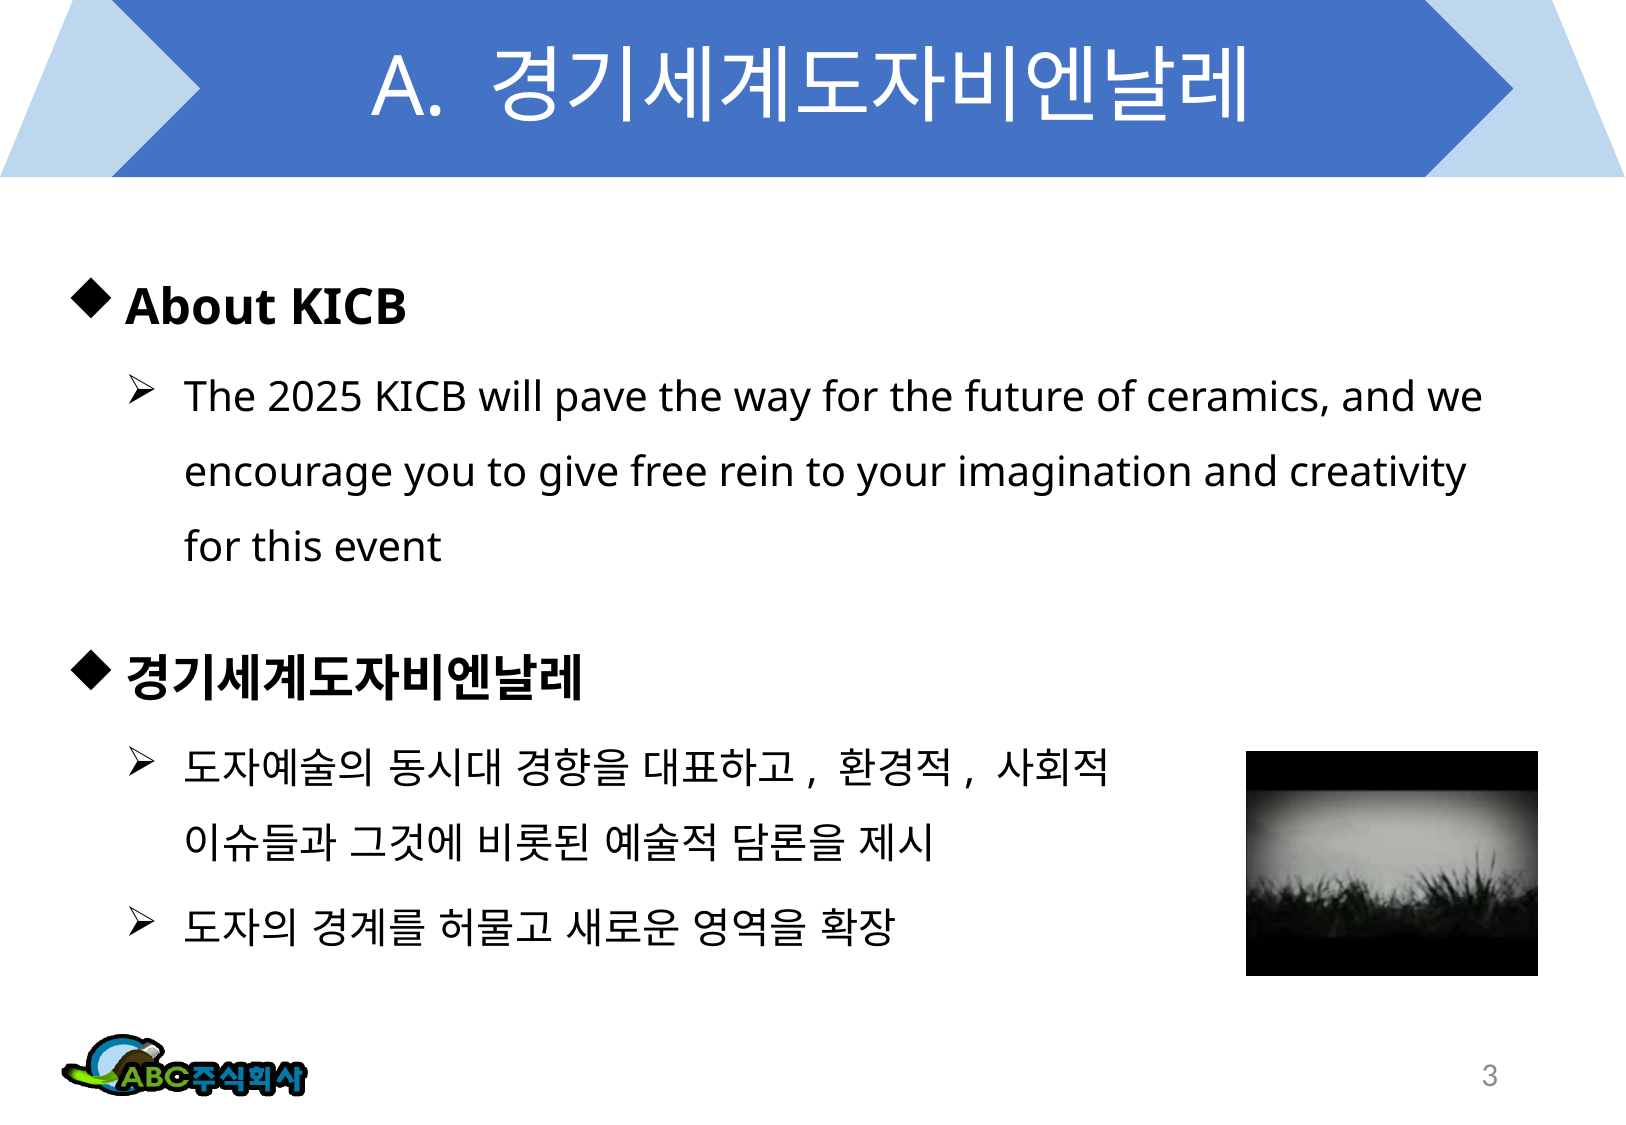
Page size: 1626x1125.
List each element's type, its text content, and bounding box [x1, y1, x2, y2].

list About KICB The 2025 KICB will pave the way for the future of ceramics, and we encourage you to give free rein to your imagination and creativity for this event [51, 236, 1521, 604]
slide_number 3 [1147, 1042, 1514, 1103]
picture [50, 1027, 315, 1101]
title A. 경기세계도자비엔날레 [0, 0, 1625, 178]
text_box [1245, 750, 1539, 977]
text_box 경기세계도자비엔날레 도자예술의 동시대 경향을 대표하고, 환경적, 사회적 이슈들과 그것에 비롯된 예술적 담론을 제시 도자의 경계를 허물고 새로운 영역을 확장 [51, 608, 1229, 976]
